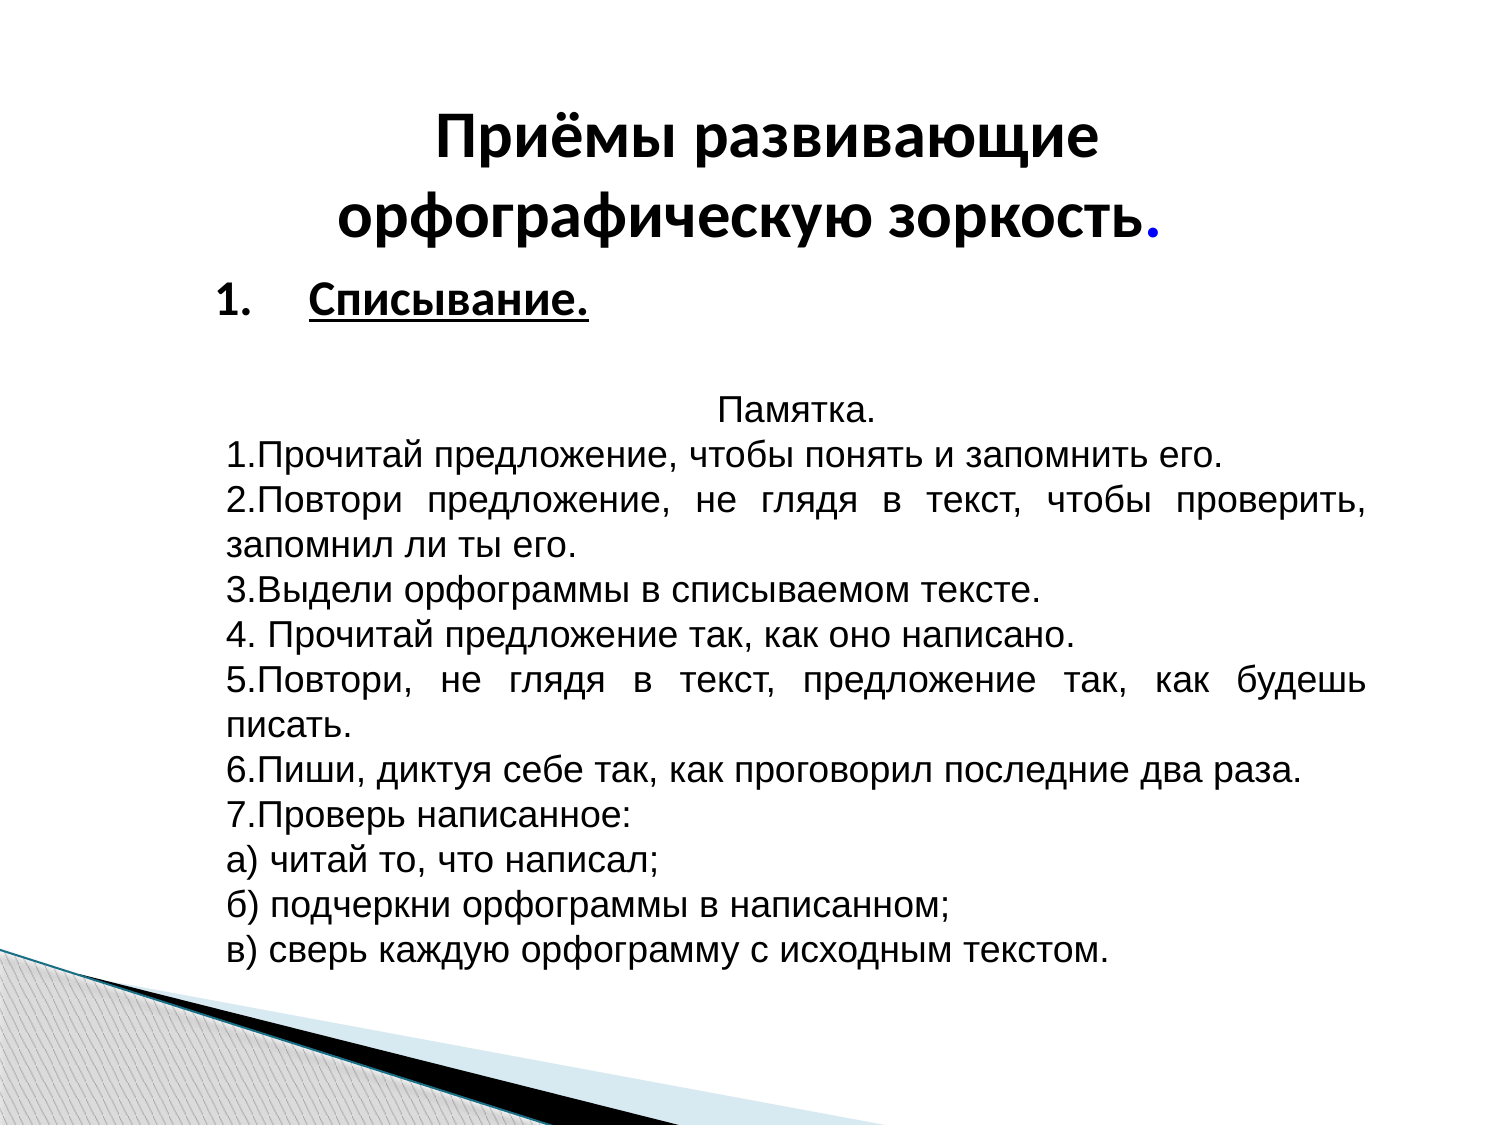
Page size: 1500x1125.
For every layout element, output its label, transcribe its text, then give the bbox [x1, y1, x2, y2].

text_box Памятка. 1.Прочитай предложение, чтобы понять и запомнить его. 2.Повтори предложение, не глядя в текст, чтобы проверить, запомнил ли ты его. 3.Выдели орфограммы в списываемом тексте. 4. Прочитай предложение так, как оно написано. 5.Повтори, не глядя в текст, предложение так, как будешь писать. 6.Пиши, диктуя себе так, как проговорил последние два раза. 7.Проверь написанное: а) читай то, что написал; б) подчеркни орфограммы в написанном; в) сверь каждую орфограмму с исходным текстом. [210, 377, 1383, 978]
text_box Приёмы развивающие орфографическую зоркость. [210, 82, 1289, 258]
text_box 1. Списывание. [199, 258, 961, 334]
